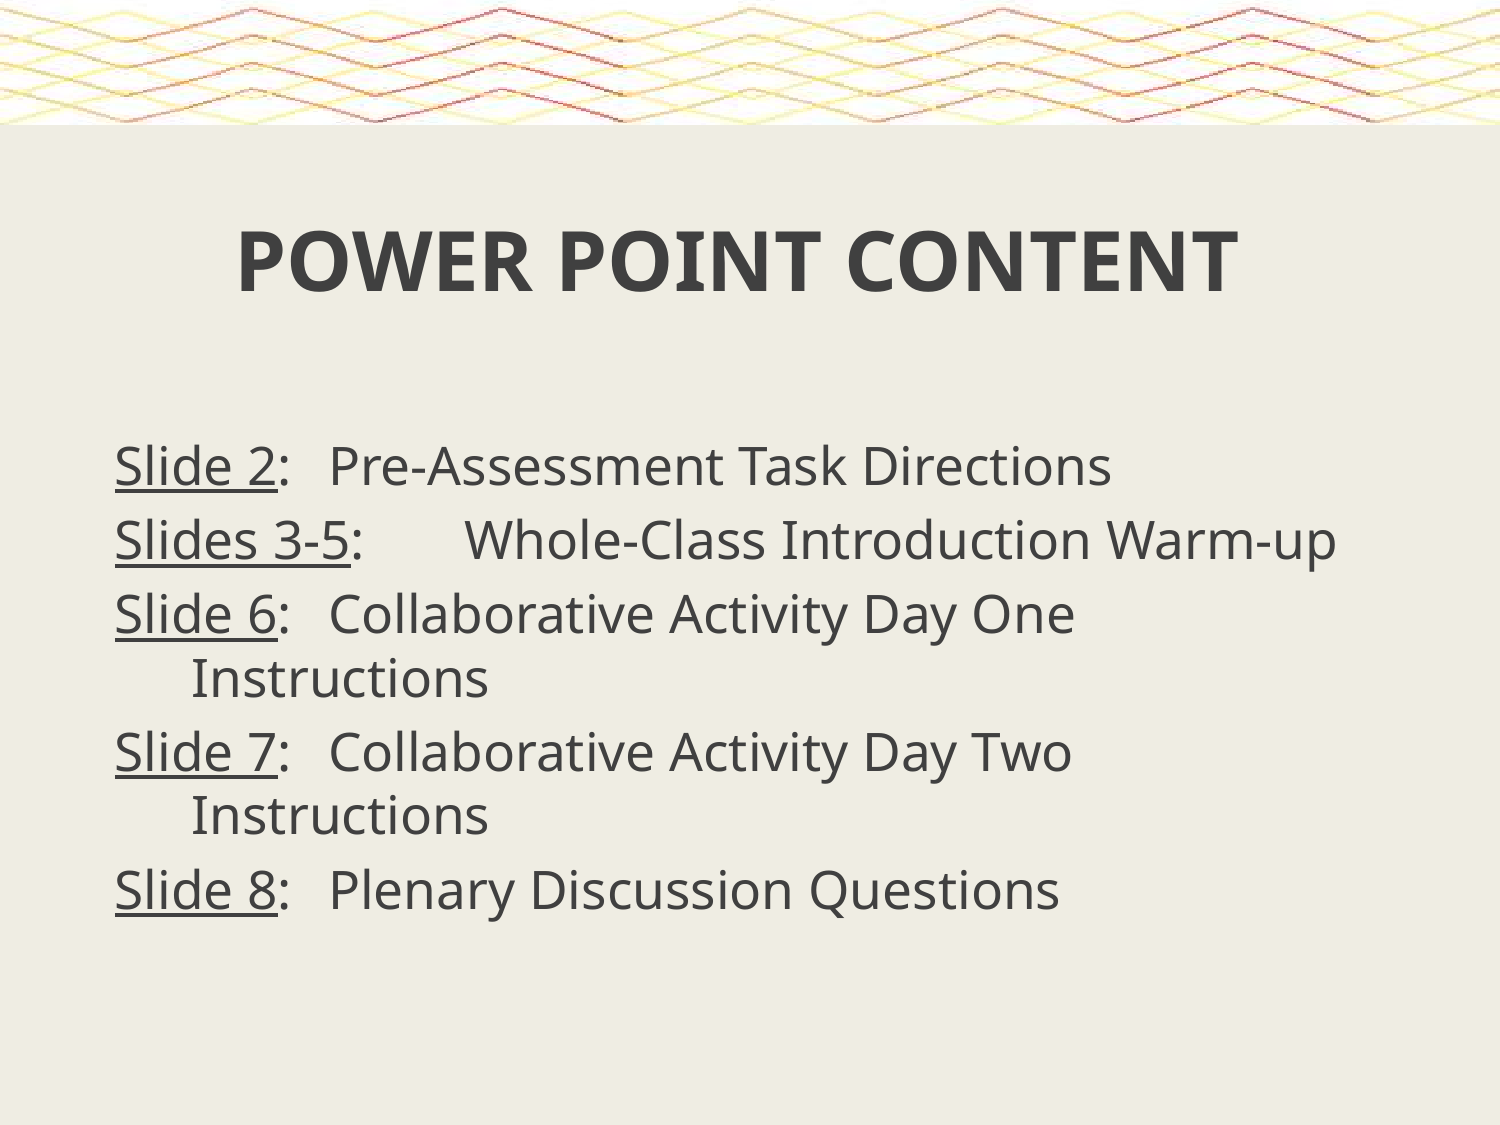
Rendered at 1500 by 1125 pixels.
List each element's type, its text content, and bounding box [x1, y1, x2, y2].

picture [0, 0, 1500, 126]
title Power point content [99, 137, 1375, 379]
subtitle Slide 2: Pre-Assessment Task Directions Slides 3-5: Whole-Class Introduction Warm-up Slide 6: Collaborative Activity Day One Instructions Slide 7: Collaborative Activity Day Two Instructions Slide 8: Plenary Discussion Questions [99, 425, 1388, 938]
